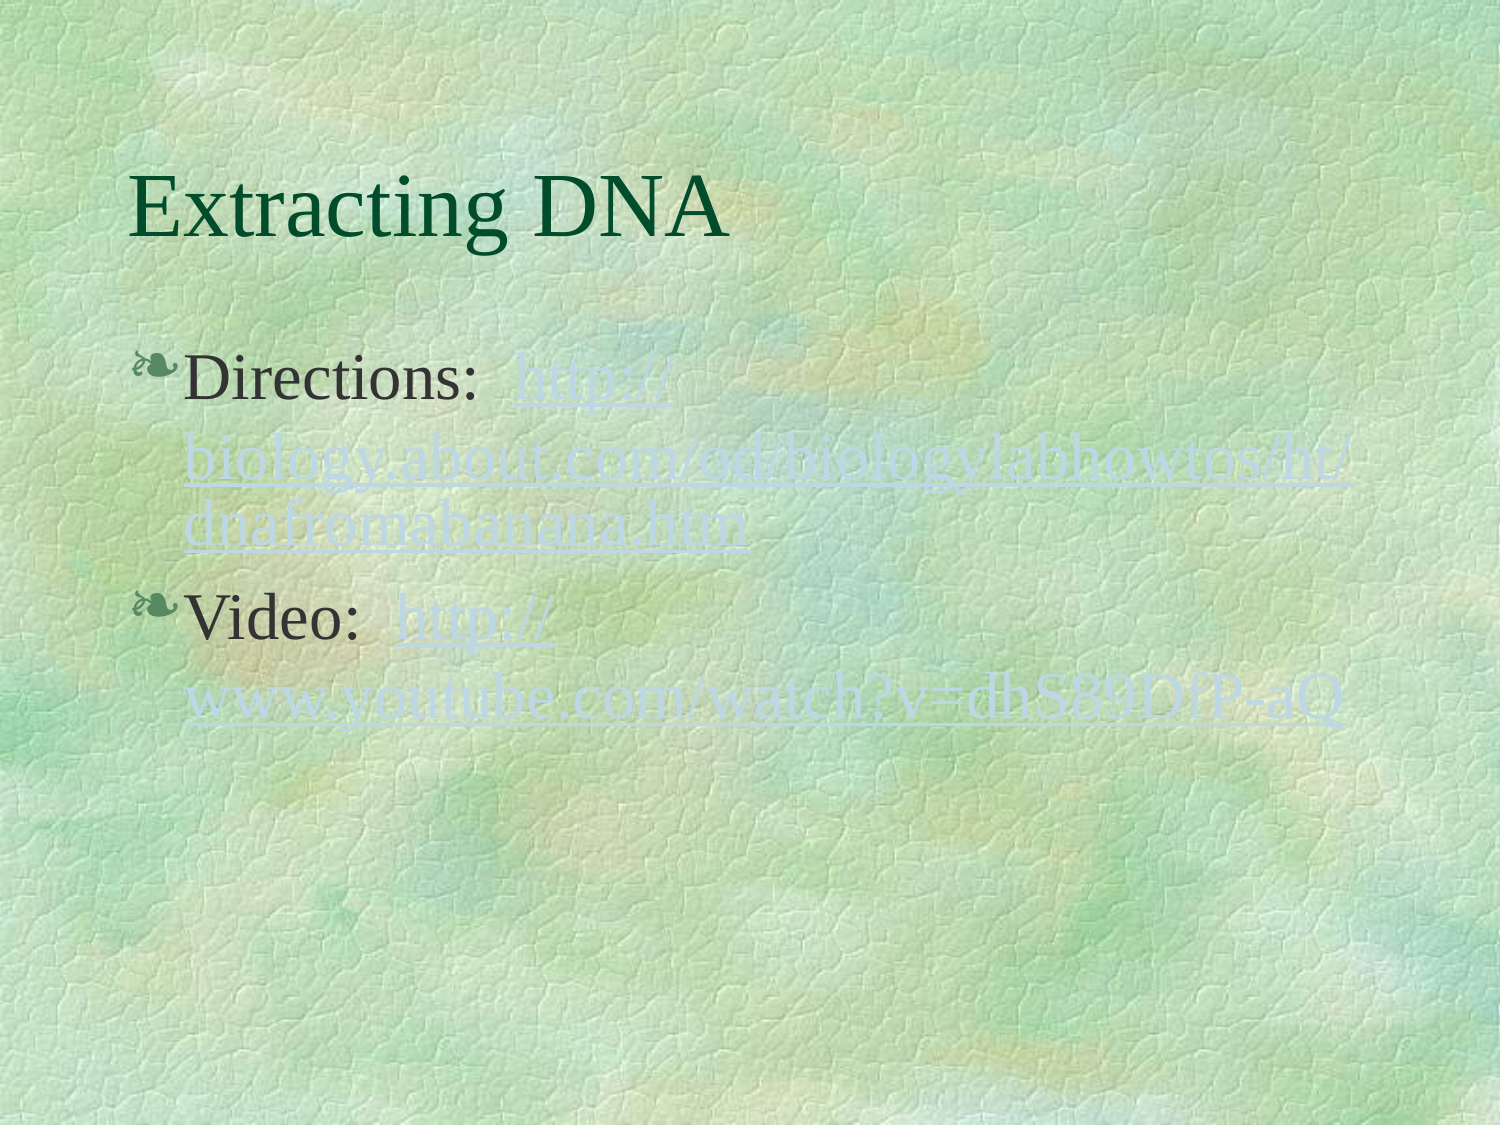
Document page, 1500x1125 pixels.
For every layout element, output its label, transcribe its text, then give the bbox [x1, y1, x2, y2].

list Directions: http://biology.about.com/od/biologylabhowtos/ht/dnafromabanana.htm Video: http://www.youtube.com/watch?v=dhS89DfP-aQ [112, 324, 1388, 1001]
title Extracting DNA [112, 74, 1388, 263]
picture [0, 0, 1500, 1125]
